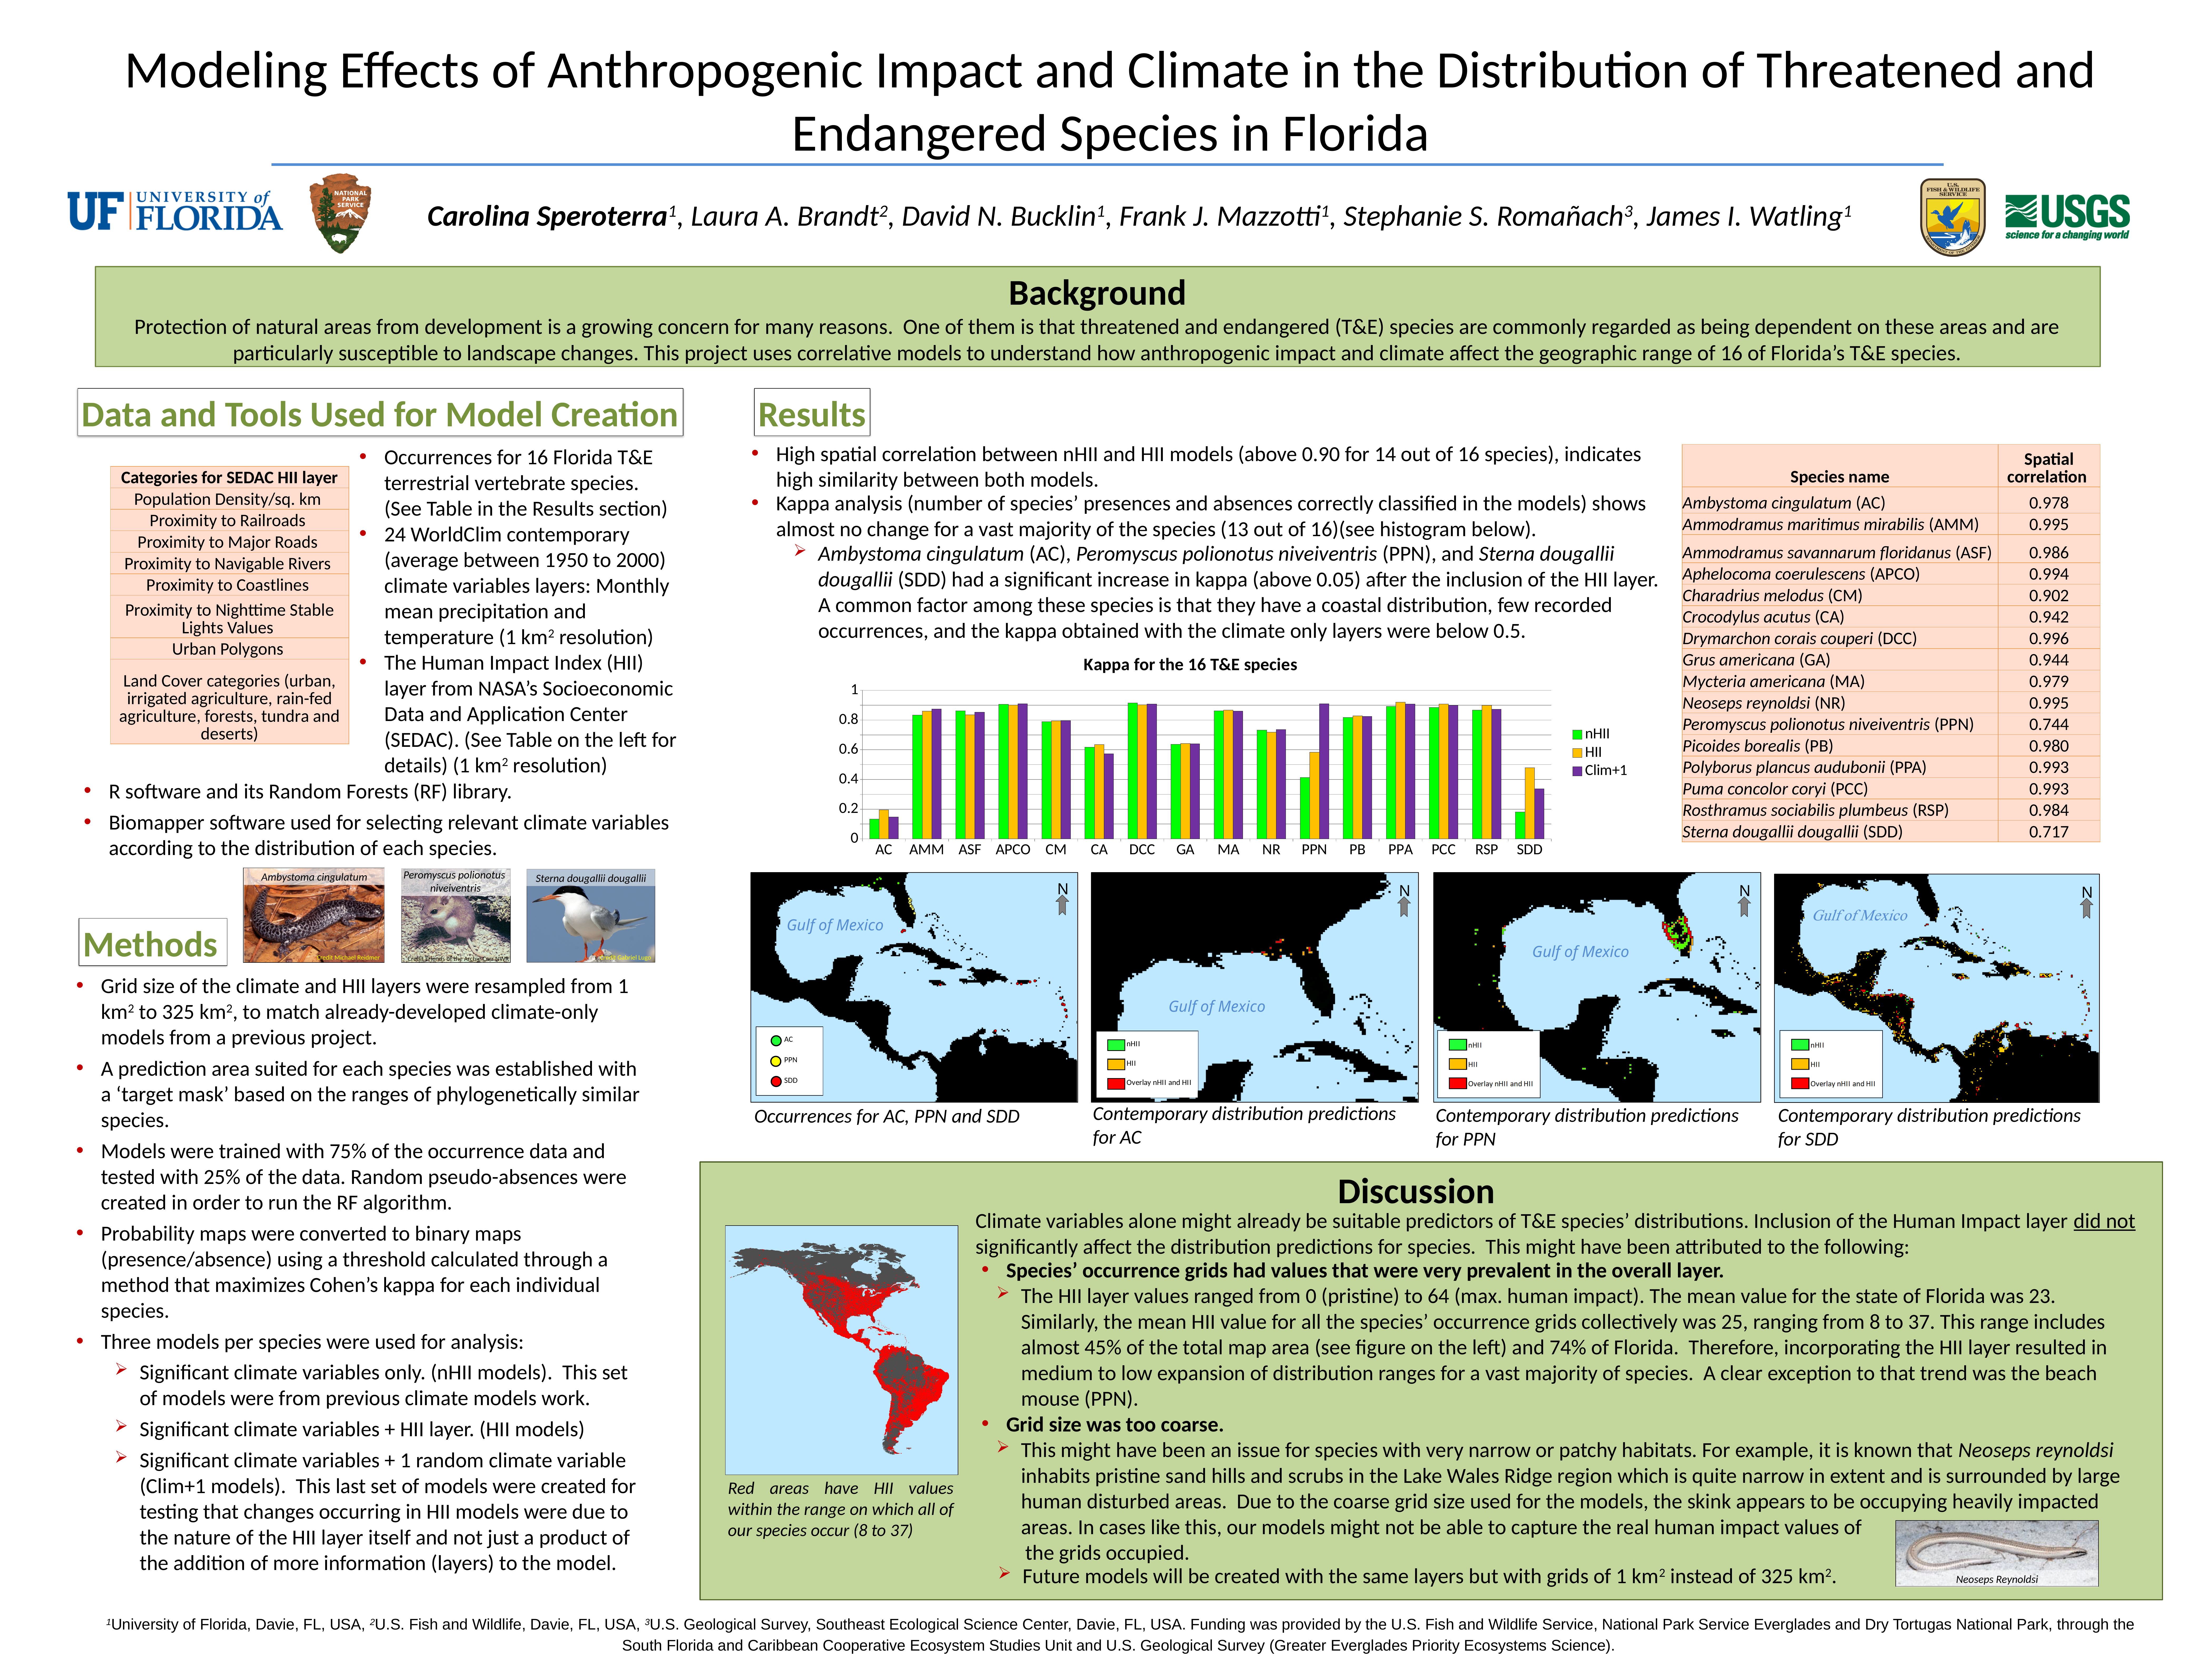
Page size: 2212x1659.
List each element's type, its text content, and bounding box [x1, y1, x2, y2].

table_cell Sterna dougallii dougallii (SDD) [1682, 821, 1998, 842]
table_cell 0.984 [1998, 799, 2100, 820]
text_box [1735, 879, 1755, 917]
table_cell Peromyscus polionotus niveiventris (PPN) [1682, 713, 1998, 734]
table_cell 0.986 [1998, 535, 2100, 562]
table_cell Rosthramus sociabilis plumbeus (RSP) [1682, 799, 1998, 820]
text_box [0, 0, 2212, 20]
table_cell 0.744 [1998, 713, 2100, 734]
table_cell 0.978 [1998, 487, 2100, 513]
table_cell 0.902 [1998, 584, 2100, 605]
table_cell 0.942 [1998, 606, 2100, 627]
text_box Background Protection of natural areas from development is a growing concern for many reasons. One of them is that threatened and endangered (T&E) species are commonly regarded as being dependent on these areas and are particularly susceptible to landscape changes. This project uses correlative models to understand how anthropogenic impact and climate affect the geographic range of 16 of Florida’s T&E species. [95, 266, 2101, 367]
table_cell 0.993 [1998, 778, 2100, 799]
text_box Ambystoma cingulatum (AC), Peromyscus polionotus niveiventris (PPN), and Sterna dougallii dougallii (SDD) had a significant increase in kappa (above 0.05) after the inclusion of the HII layer. A common factor among these species is that they have a coastal distribution, few recorded occurrences, and the kappa obtained with the climate only layers were below 0.5. [789, 546, 1669, 644]
text_box Modeling Effects of Anthropogenic Impact and Climate in the Distribution of Threatened and Endangered Species in Florida [92, 33, 2130, 163]
table_cell 0.979 [1998, 670, 2100, 692]
table_cell 0.980 [1998, 735, 2100, 756]
table_header Spatial correlation [1998, 445, 2100, 487]
picture [1802, 902, 1916, 935]
picture [309, 173, 371, 254]
table_cell Crocodylus acutus (CA) [1682, 606, 1998, 627]
text_box 1University of Florida, Davie, FL, USA, 2U.S. Fish and Wildlife, Davie, FL, USA, 3U.S. Geological Survey, Southeast Ecological Science Center, Davie, FL, USA. Funding was provided by the U.S. Fish and Wildlife Service, National Park Service Everglades and Dry Tortugas National Park, through the South Florida and Caribbean Cooperative Ecosystem Studies Unit and U.S. Geological Survey (Greater Everglades Priority Ecosystems Science). [80, 1609, 2163, 1656]
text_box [72, 918, 646, 1579]
table_cell Aphelocoma coerulescens (APCO) [1682, 563, 1998, 584]
table_cell 0.994 [1998, 563, 2100, 584]
picture [68, 191, 283, 231]
table_cell 0.993 [1998, 756, 2100, 777]
table_cell Grus americana (GA) [1682, 649, 1998, 670]
table_cell Picoides borealis (PB) [1682, 735, 1998, 756]
table_cell Neoseps reynoldsi (NR) [1682, 692, 1998, 713]
table_cell Ambystoma cingulatum (AC) [1682, 487, 1998, 513]
text_box Carolina Speroterra1, Laura A. Brandt2, David N. Bucklin1, Frank J. Mazzotti1, Stephanie S. Romañach3, James I. Watling1 [423, 194, 1856, 234]
table_cell Polyborus plancus audubonii (PPA) [1682, 756, 1998, 777]
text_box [700, 1162, 2163, 1600]
table_cell 0.995 [1998, 692, 2100, 713]
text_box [750, 872, 2102, 1152]
table_header Species name [1682, 445, 1998, 487]
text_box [747, 388, 1679, 543]
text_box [2077, 880, 2097, 919]
picture [2006, 195, 2130, 240]
table_cell Puma concolor coryi (PCC) [1682, 778, 1998, 799]
table_cell Mycteria americana (MA) [1682, 670, 1998, 692]
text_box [243, 866, 659, 962]
table_cell Charadrius melodus (CM) [1682, 584, 1998, 605]
table_cell 0.944 [1998, 649, 2100, 670]
table_cell 0.995 [1998, 513, 2100, 534]
table_cell Ammodramus maritimus mirabilis (AMM) [1682, 513, 1998, 534]
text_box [1053, 877, 1073, 915]
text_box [77, 388, 722, 863]
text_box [1395, 879, 1414, 917]
chart [823, 643, 1636, 863]
table_cell 0.717 [1998, 821, 2100, 842]
table_cell 0.996 [1998, 627, 2100, 648]
table_cell Drymarchon corais couperi (DCC) [1682, 627, 1998, 648]
picture [1779, 1030, 1883, 1098]
picture [725, 1226, 958, 1475]
table_cell Ammodramus savannarum floridanus (ASF) [1682, 535, 1998, 562]
picture [1919, 177, 1987, 258]
